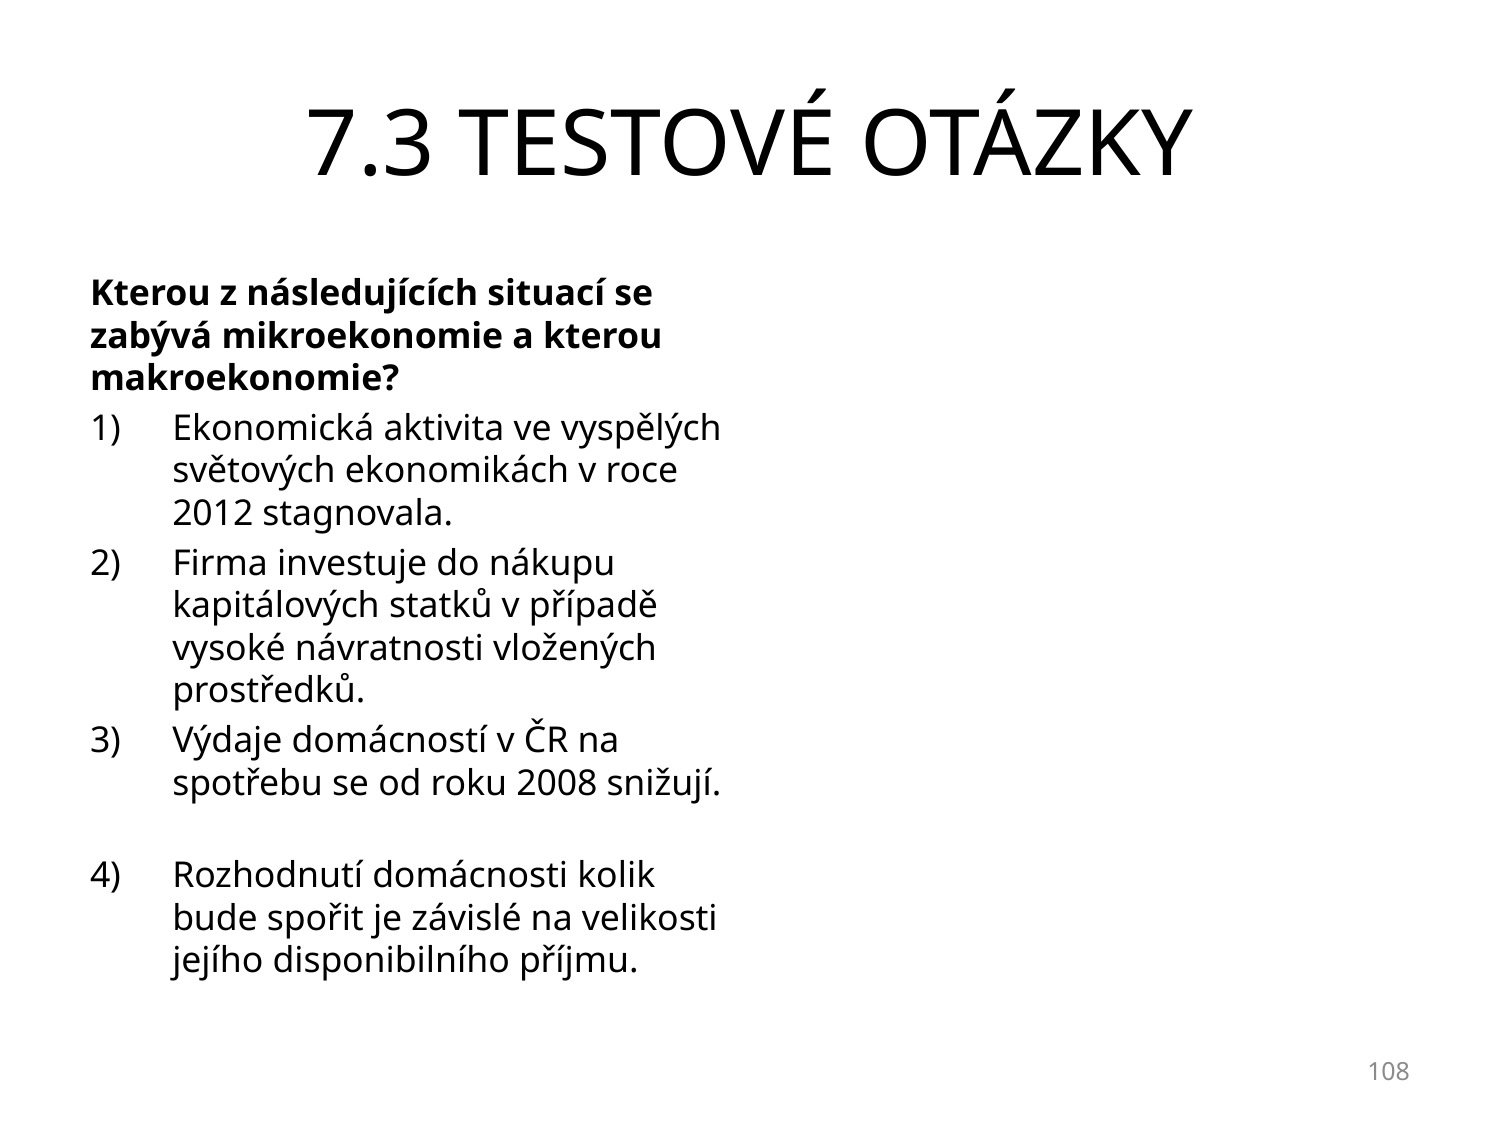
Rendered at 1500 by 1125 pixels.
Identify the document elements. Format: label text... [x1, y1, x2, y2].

title 7.3 TESTOVÉ OTÁZKY [75, 45, 1425, 233]
list Kterou z následujících situací se zabývá mikroekonomie a kterou makroekonomie? Ekonomická aktivita ve vyspělých světových ekonomikách v roce 2012 stagnovala. Firma investuje do nákupu kapitálových statků v případě vysoké návratnosti vložených prostředků. Výdaje domácností v ČR na spotřebu se od roku 2008 snižují. Rozhodnutí domácnosti kolik bude spořit je závislé na velikosti jejího disponibilního příjmu. [75, 262, 738, 1005]
slide_number 108 [1074, 1042, 1425, 1103]
